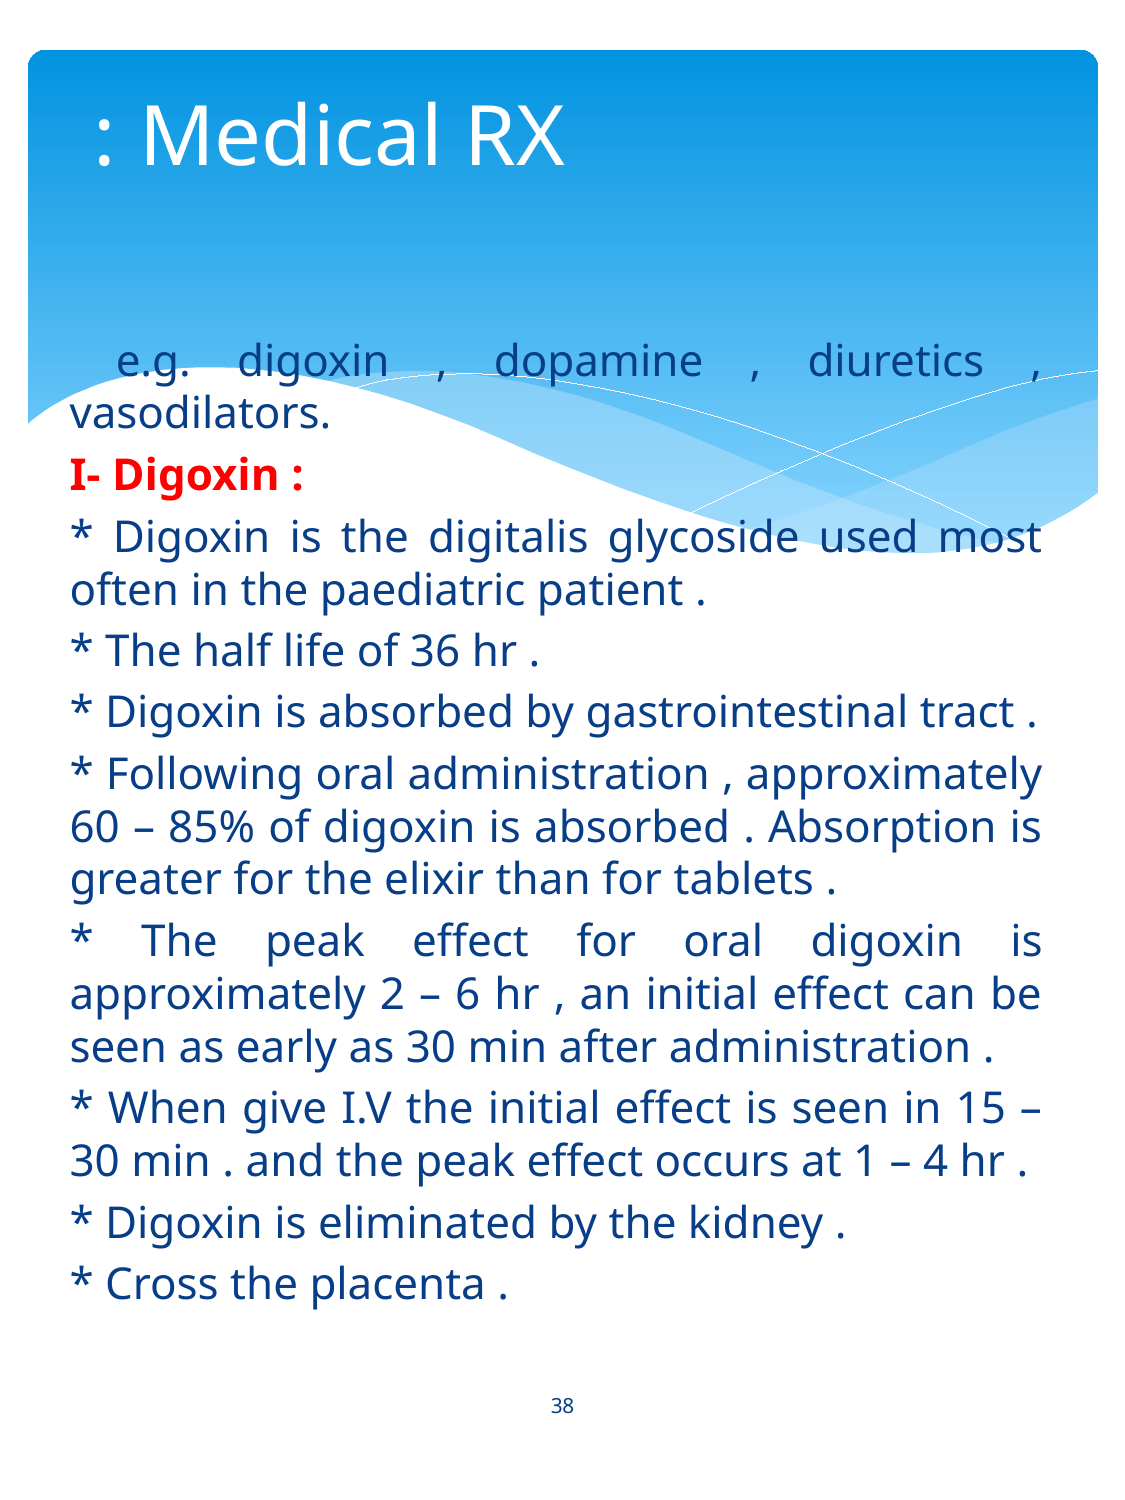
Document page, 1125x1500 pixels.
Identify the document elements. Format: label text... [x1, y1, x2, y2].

list e.g. digoxin , dopamine , diuretics , vasodilators. I- Digoxin : * Digoxin is the digitalis glycoside used most often in the paediatric patient . * The half life of 36 hr . * Digoxin is absorbed by gastrointestinal tract . * Following oral administration , approximately 60 – 85% of digoxin is absorbed . Absorption is greater for the elixir than for tablets . * The peak effect for oral digoxin is approximately 2 – 6 hr , an initial effect can be seen as early as 30 min after administration . * When give I.V the initial effect is seen in 15 – 30 min . and the peak effect occurs at 1 – 4 hr . * Digoxin is eliminated by the kidney . * Cross the placenta . [54, 324, 1059, 1388]
title Medical RX : [56, 73, 1069, 290]
slide_number 38 [491, 1367, 634, 1447]
